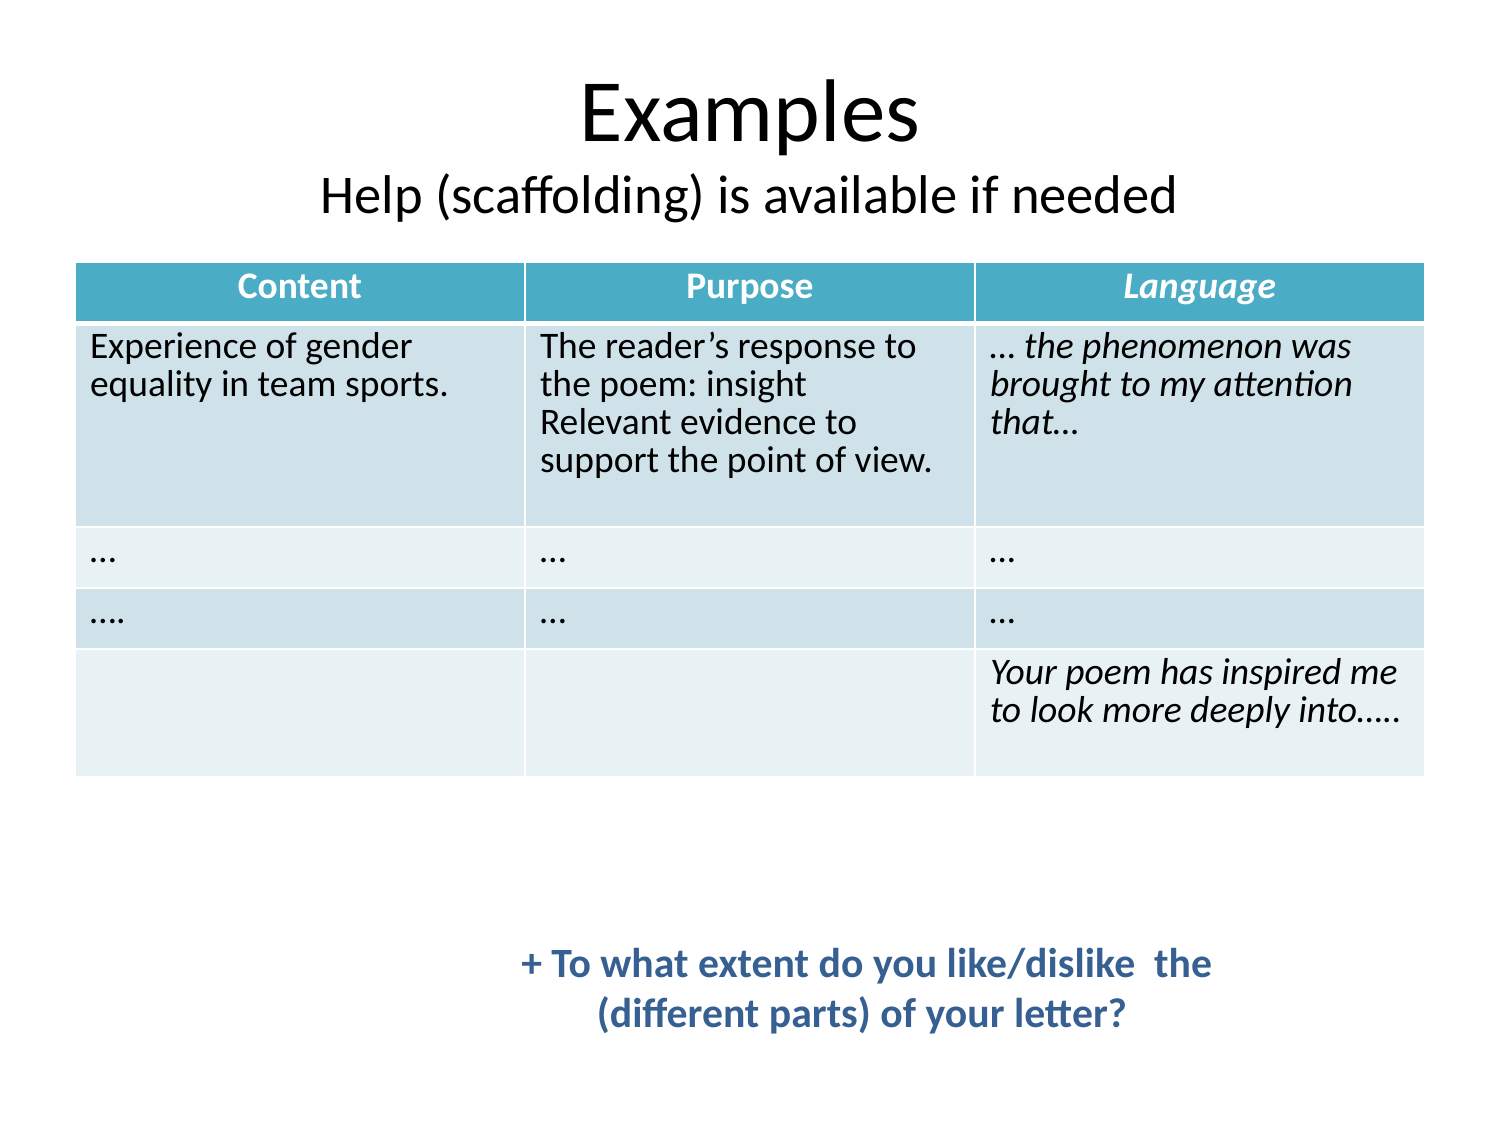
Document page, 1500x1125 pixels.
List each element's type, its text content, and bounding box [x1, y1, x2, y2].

table_cell … [526, 528, 974, 587]
title Examples Help (scaffolding) is available if needed [75, 45, 1425, 233]
table_cell …. [76, 589, 524, 648]
table_cell Your poem has inspired me to look more deeply into….. [976, 650, 1424, 776]
text_box + To what extent do you like/dislike the (different parts) of your letter? [442, 928, 1282, 1044]
table_header Purpose [526, 263, 974, 321]
table_header Content [76, 263, 524, 321]
table_cell … [976, 528, 1424, 587]
table_cell … [976, 589, 1424, 648]
table_cell … [76, 528, 524, 587]
table_cell … the phenomenon was brought to my attention that… [976, 326, 1424, 526]
table_cell The reader’s response to the poem: insight Relevant evidence to support the point of view. [526, 326, 974, 526]
table_header Language [976, 263, 1424, 321]
table_cell Experience of gender equality in team sports. [76, 326, 524, 526]
table_cell … [526, 589, 974, 648]
table_cell [76, 650, 524, 776]
table_cell [526, 650, 974, 776]
